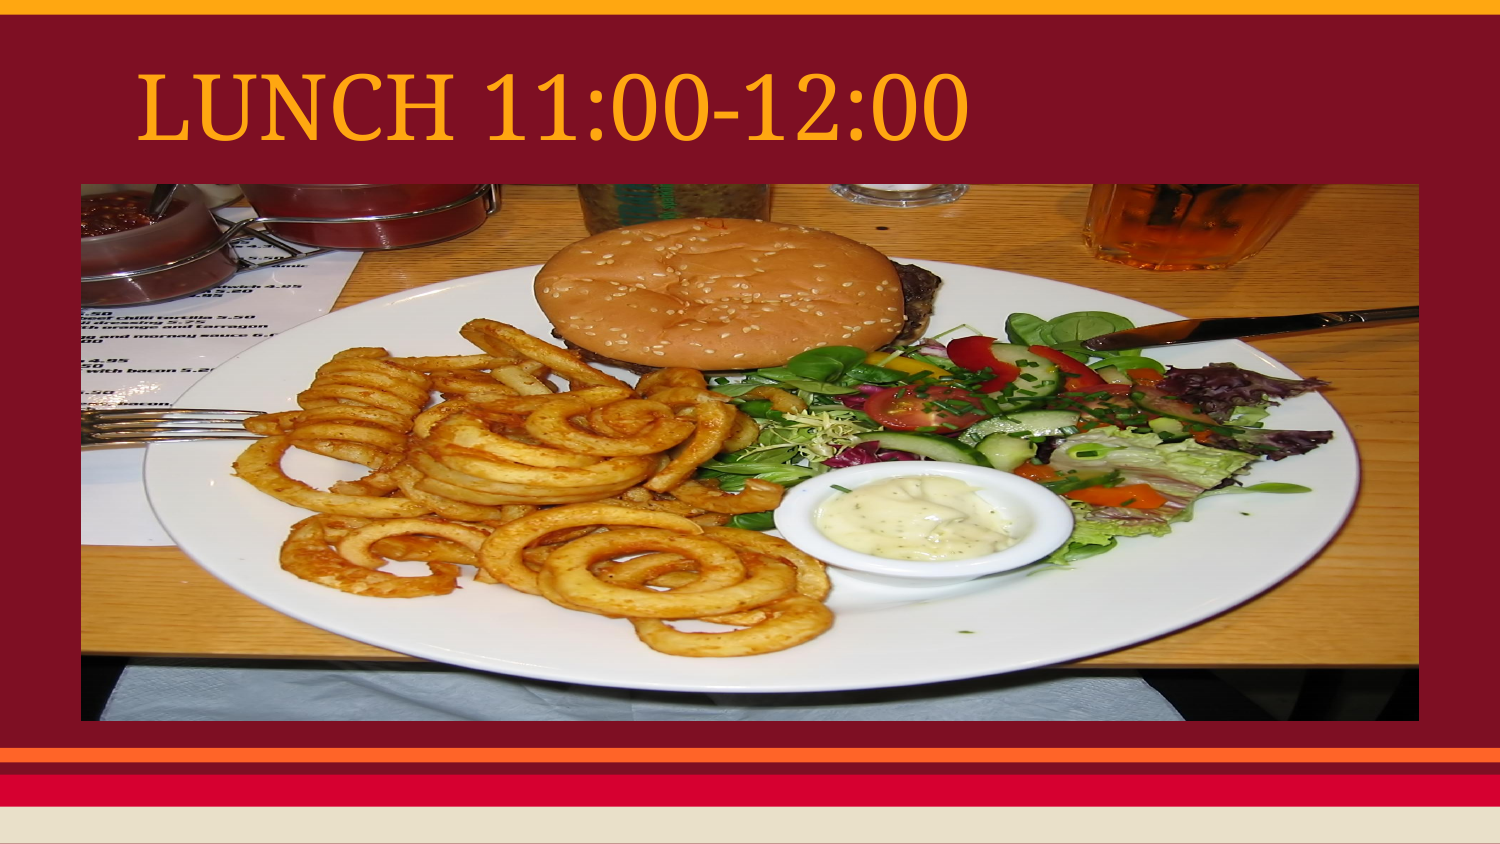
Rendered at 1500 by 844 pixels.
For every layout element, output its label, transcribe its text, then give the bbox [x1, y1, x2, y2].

picture [81, 184, 1419, 721]
title LUNCH 11:00-12:00 [75, 33, 1425, 175]
